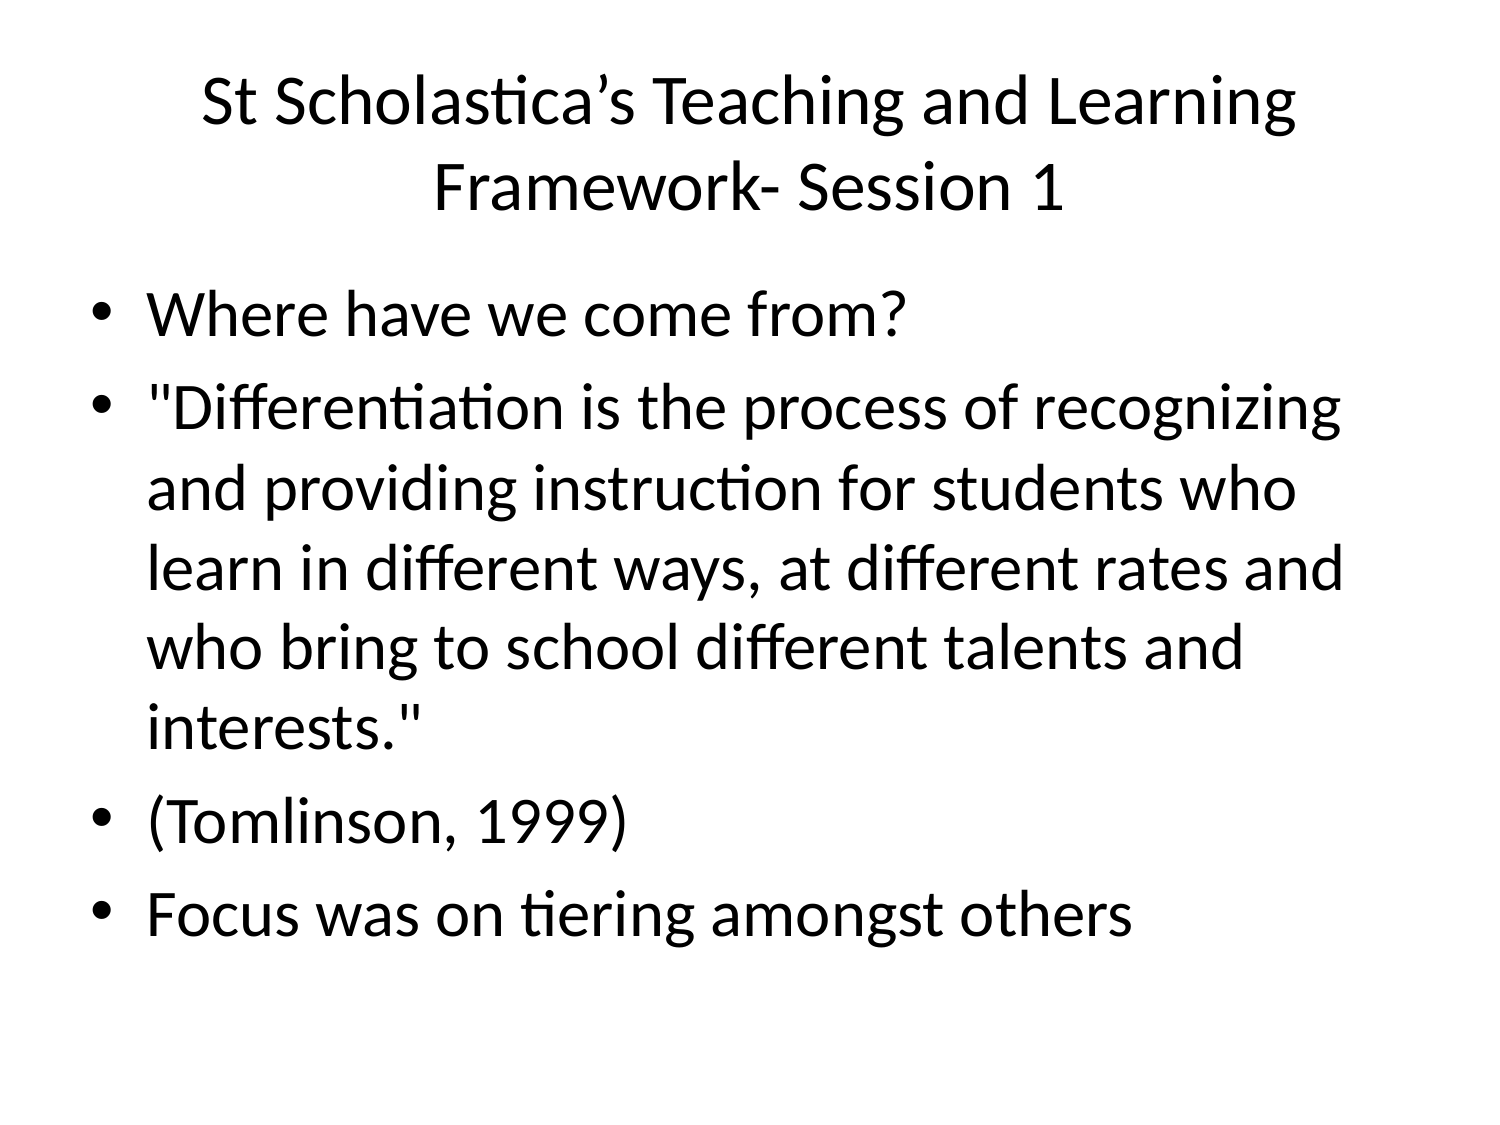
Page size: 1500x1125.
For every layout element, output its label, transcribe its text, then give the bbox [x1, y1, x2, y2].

list Where have we come from? "Differentiation is the process of recognizing and providing instruction for students who learn in different ways, at different rates and who bring to school different talents and interests." (Tomlinson, 1999) Focus was on tiering amongst others [75, 262, 1425, 1005]
title St Scholastica’s Teaching and Learning Framework- Session 1 [75, 45, 1425, 233]
